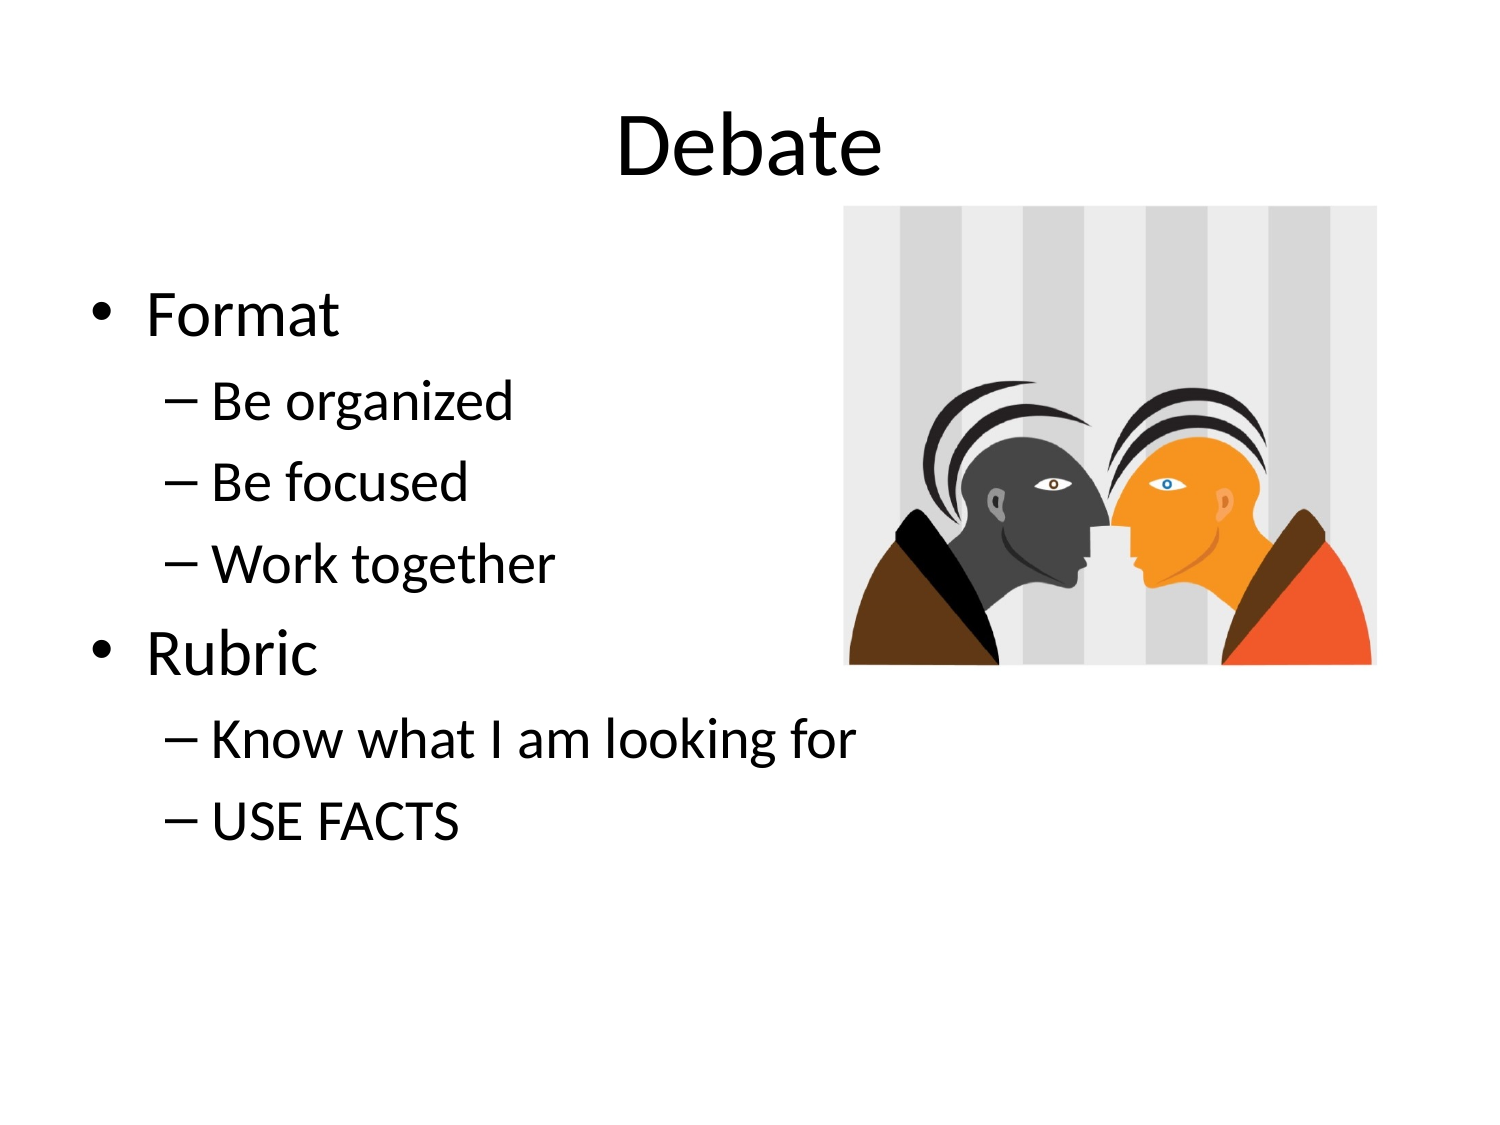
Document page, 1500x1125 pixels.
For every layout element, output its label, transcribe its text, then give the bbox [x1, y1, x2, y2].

title Debate [75, 45, 1425, 233]
picture [837, 199, 1388, 682]
list Format Be organized Be focused Work together Rubric Know what I am looking for USE FACTS [75, 262, 1425, 1005]
